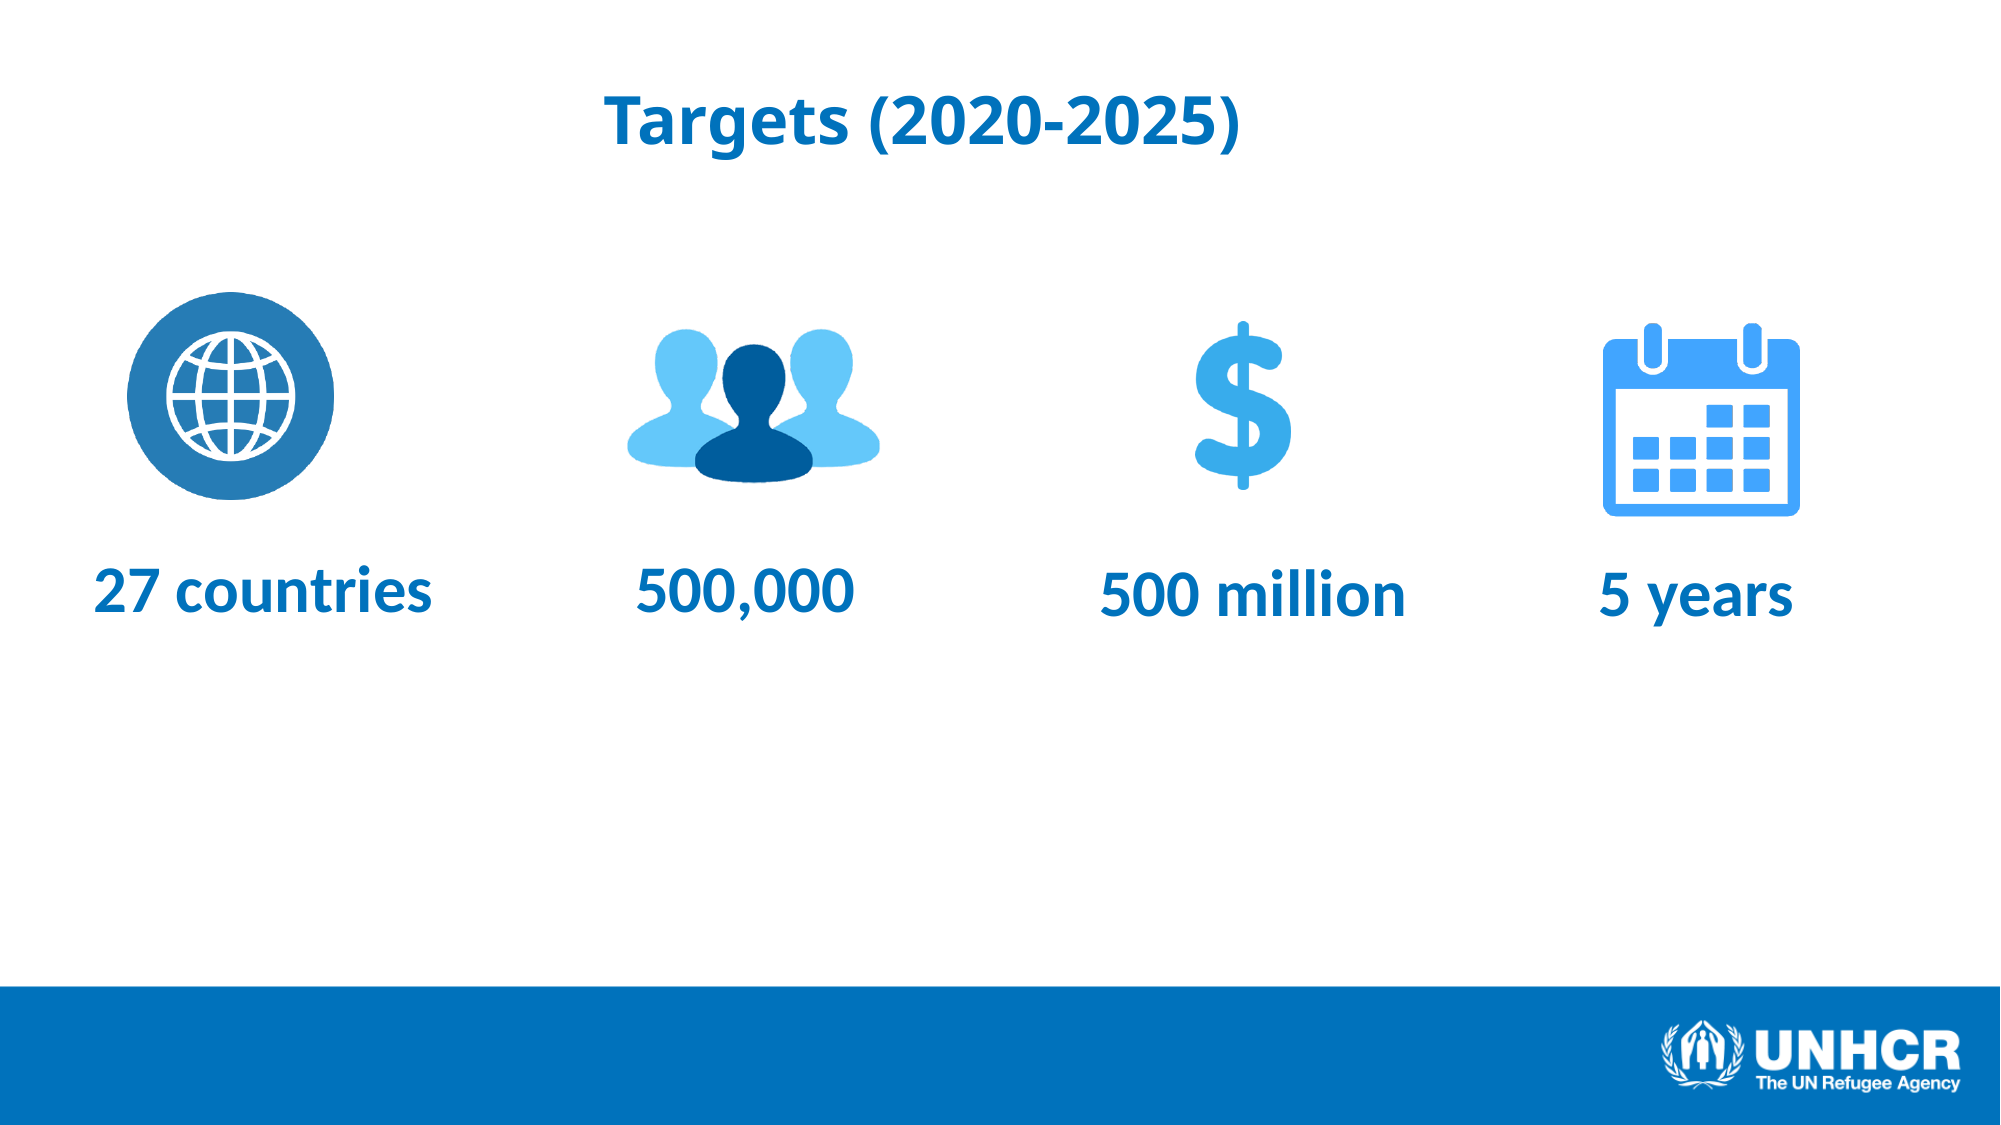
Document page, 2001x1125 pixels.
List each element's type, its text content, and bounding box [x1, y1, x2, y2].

text_box 500,000 [504, 538, 1001, 634]
picture [1603, 321, 1800, 519]
picture [0, 986, 2000, 1125]
text_box 27 countries [78, 538, 469, 634]
picture [127, 292, 334, 500]
text_box Targets (2020-2025) [124, 0, 1721, 237]
picture [621, 292, 882, 519]
picture [1195, 321, 1291, 490]
text_box 500 million [1052, 541, 1455, 637]
text_box 5 years [1496, 541, 1898, 637]
